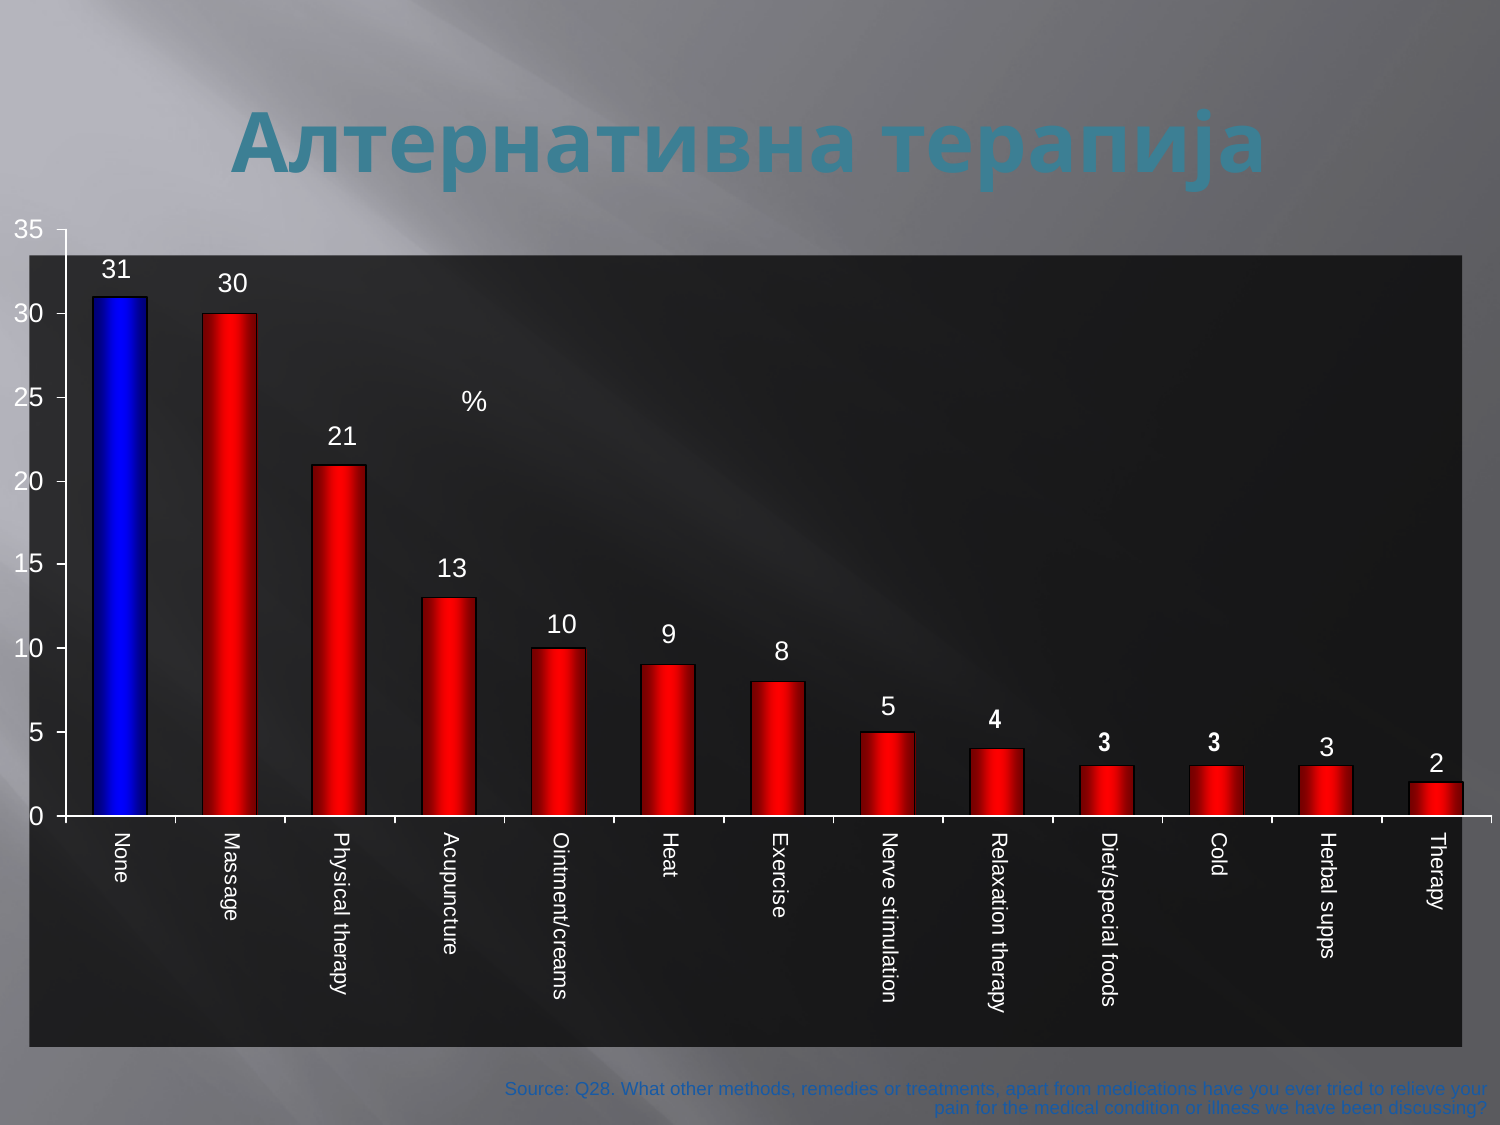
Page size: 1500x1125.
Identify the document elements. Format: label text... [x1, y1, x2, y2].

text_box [0, 198, 1500, 1125]
title Алтернативна терапија [75, 45, 1425, 198]
